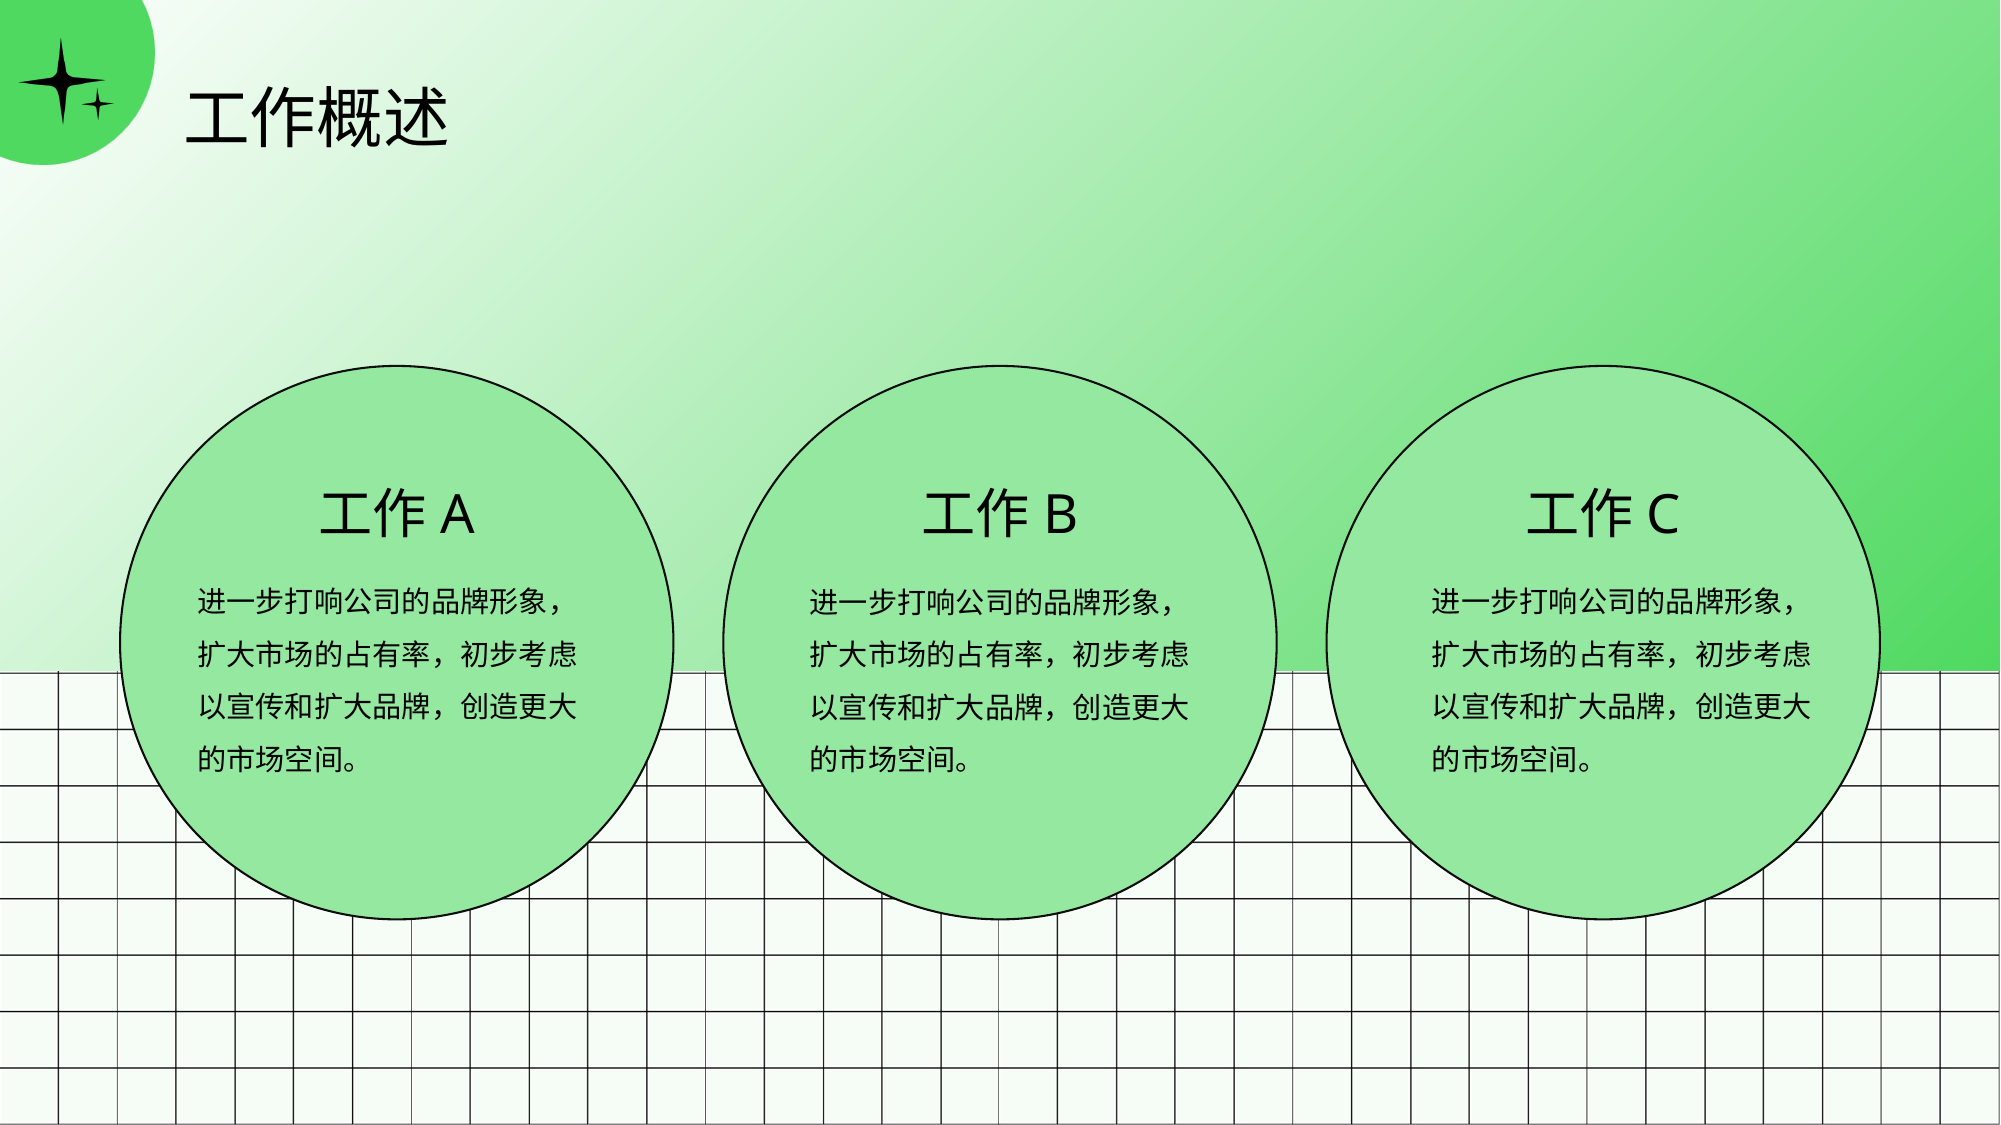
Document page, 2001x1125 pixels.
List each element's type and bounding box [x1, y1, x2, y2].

picture [0, 0, 2000, 1125]
text_box [0, 0, 831, 165]
